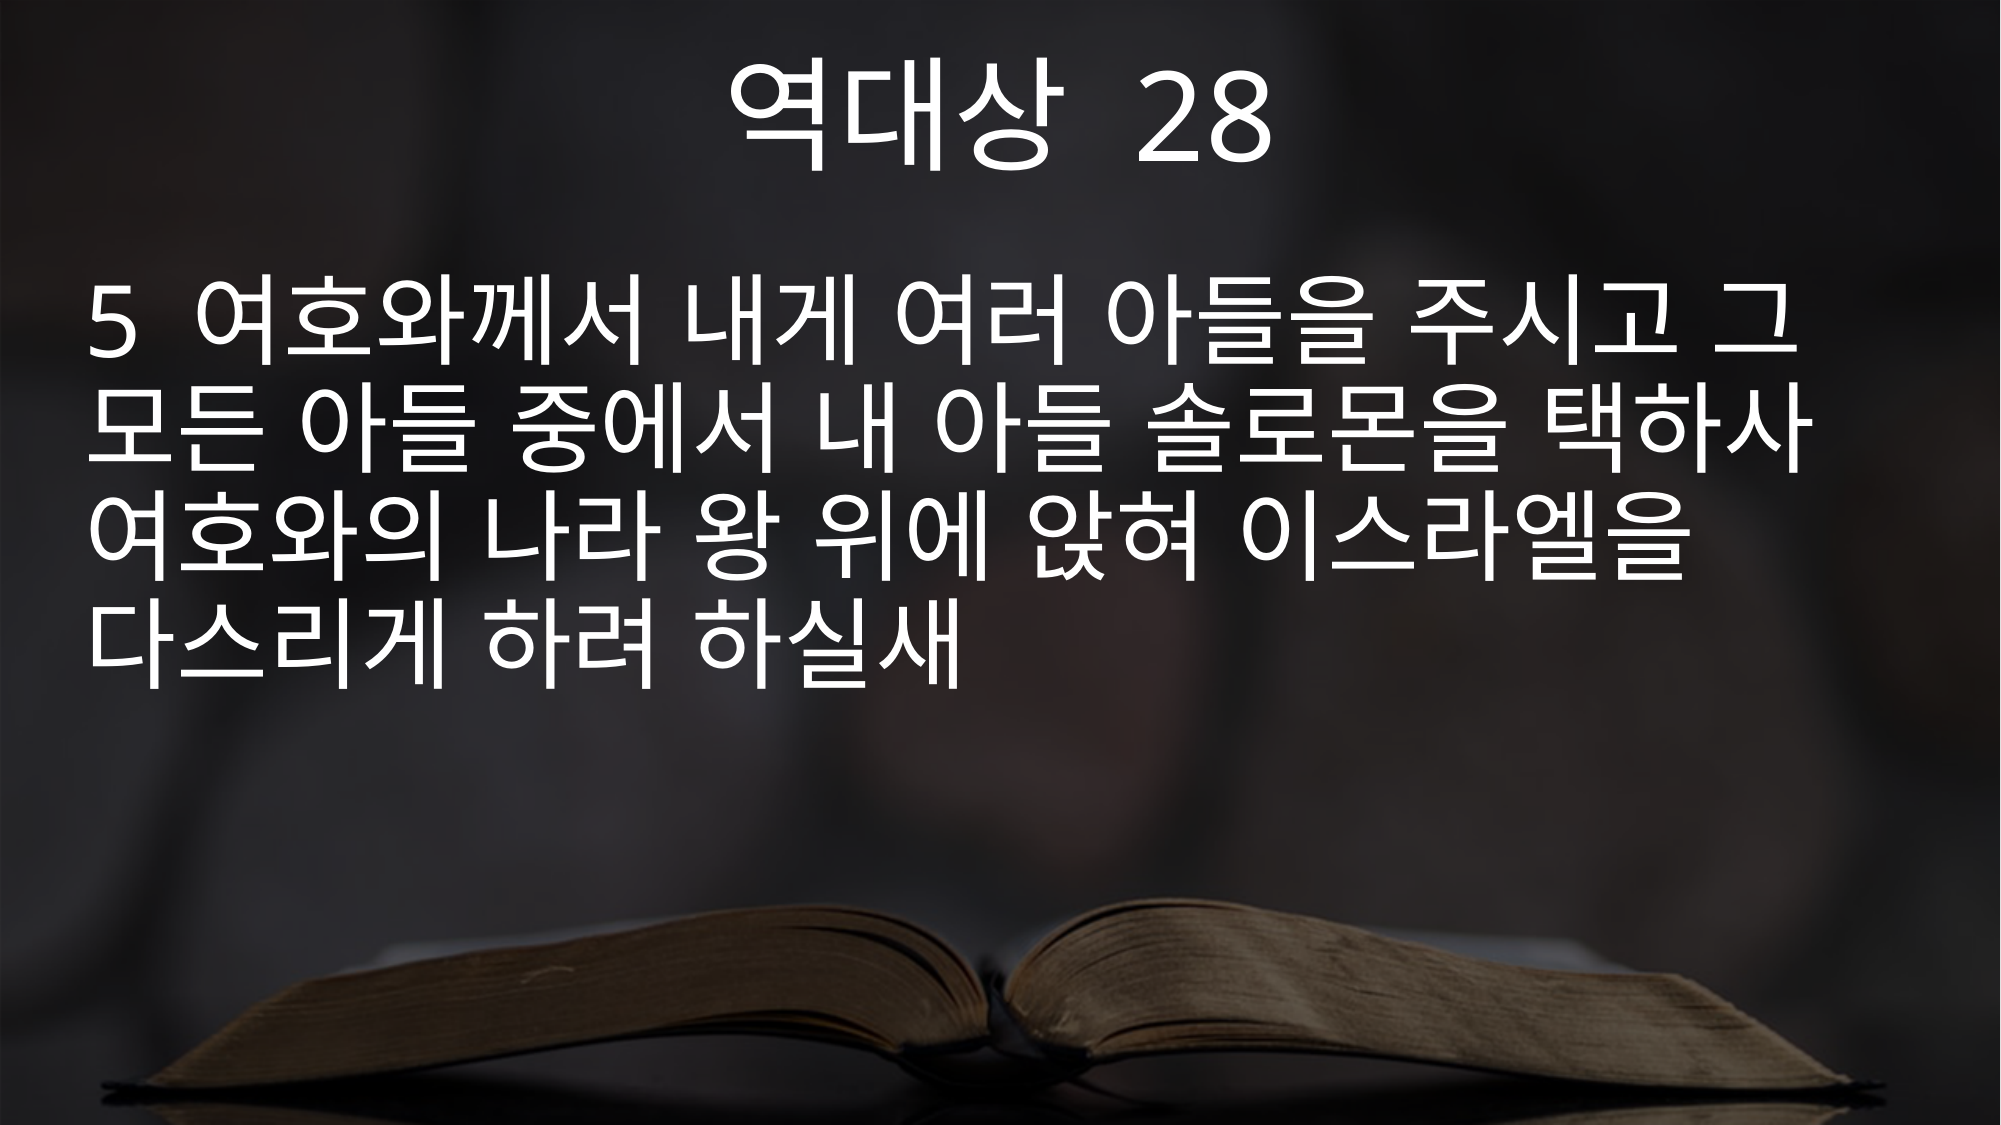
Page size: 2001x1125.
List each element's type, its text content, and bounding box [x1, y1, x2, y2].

footer 역대상 28 [0, 32, 2000, 192]
picture [0, 0, 2001, 1125]
list 5 여호와께서 내게 여러 아들을 주시고 그 모든 아들 중에서 내 아들 솔로몬을 택하사 여호와의 나라 왕 위에 앉혀 이스라엘을 다스리게 하려 하실새 [69, 263, 1953, 423]
